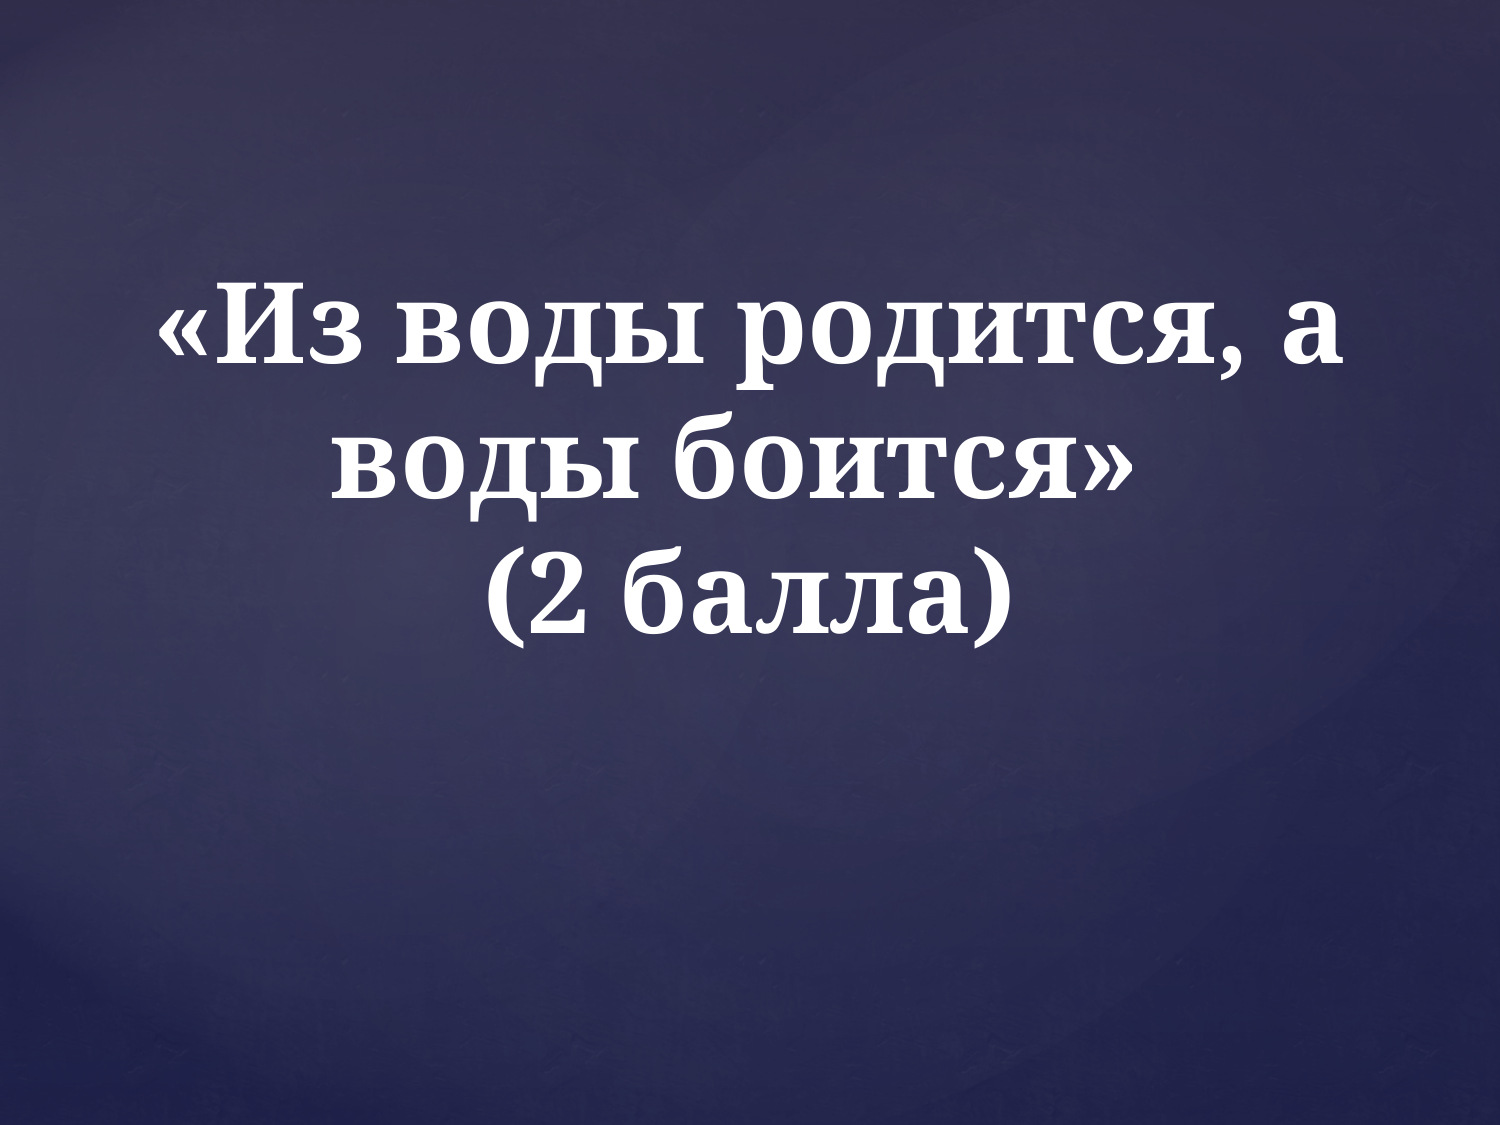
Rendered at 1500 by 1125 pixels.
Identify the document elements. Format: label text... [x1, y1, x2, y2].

text_box «Из воды родится, а воды боится» (2 балла) [64, 243, 1436, 664]
